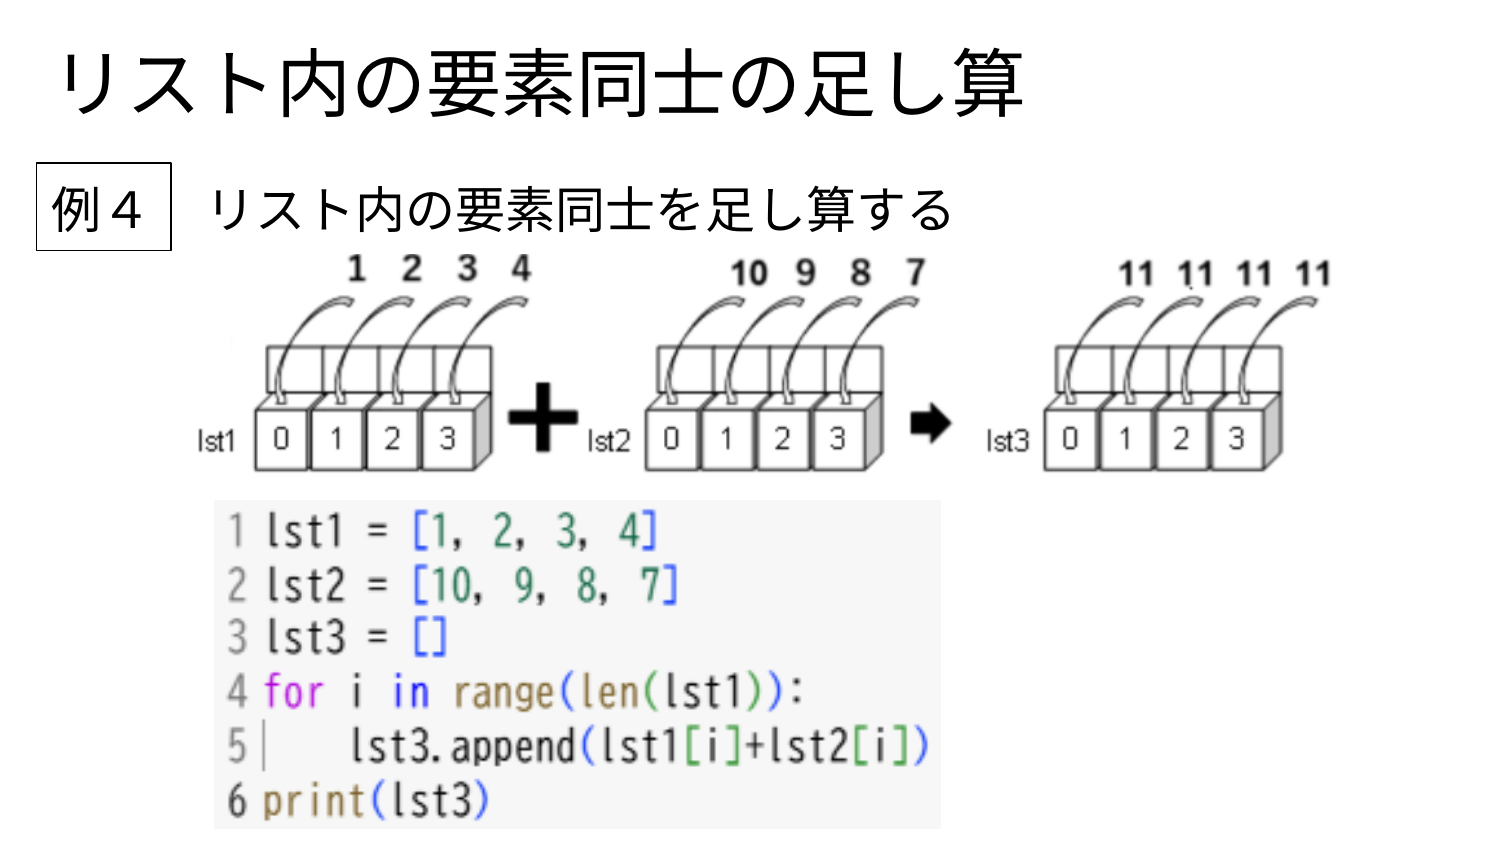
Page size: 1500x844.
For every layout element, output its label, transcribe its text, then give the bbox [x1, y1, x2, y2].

picture [214, 500, 941, 829]
title リスト内の要素同士の足し算 [36, 21, 1435, 131]
text_box リスト内の要素同士を足し算する [190, 163, 1435, 254]
picture [190, 253, 1340, 479]
text_box 例４ [36, 163, 172, 251]
